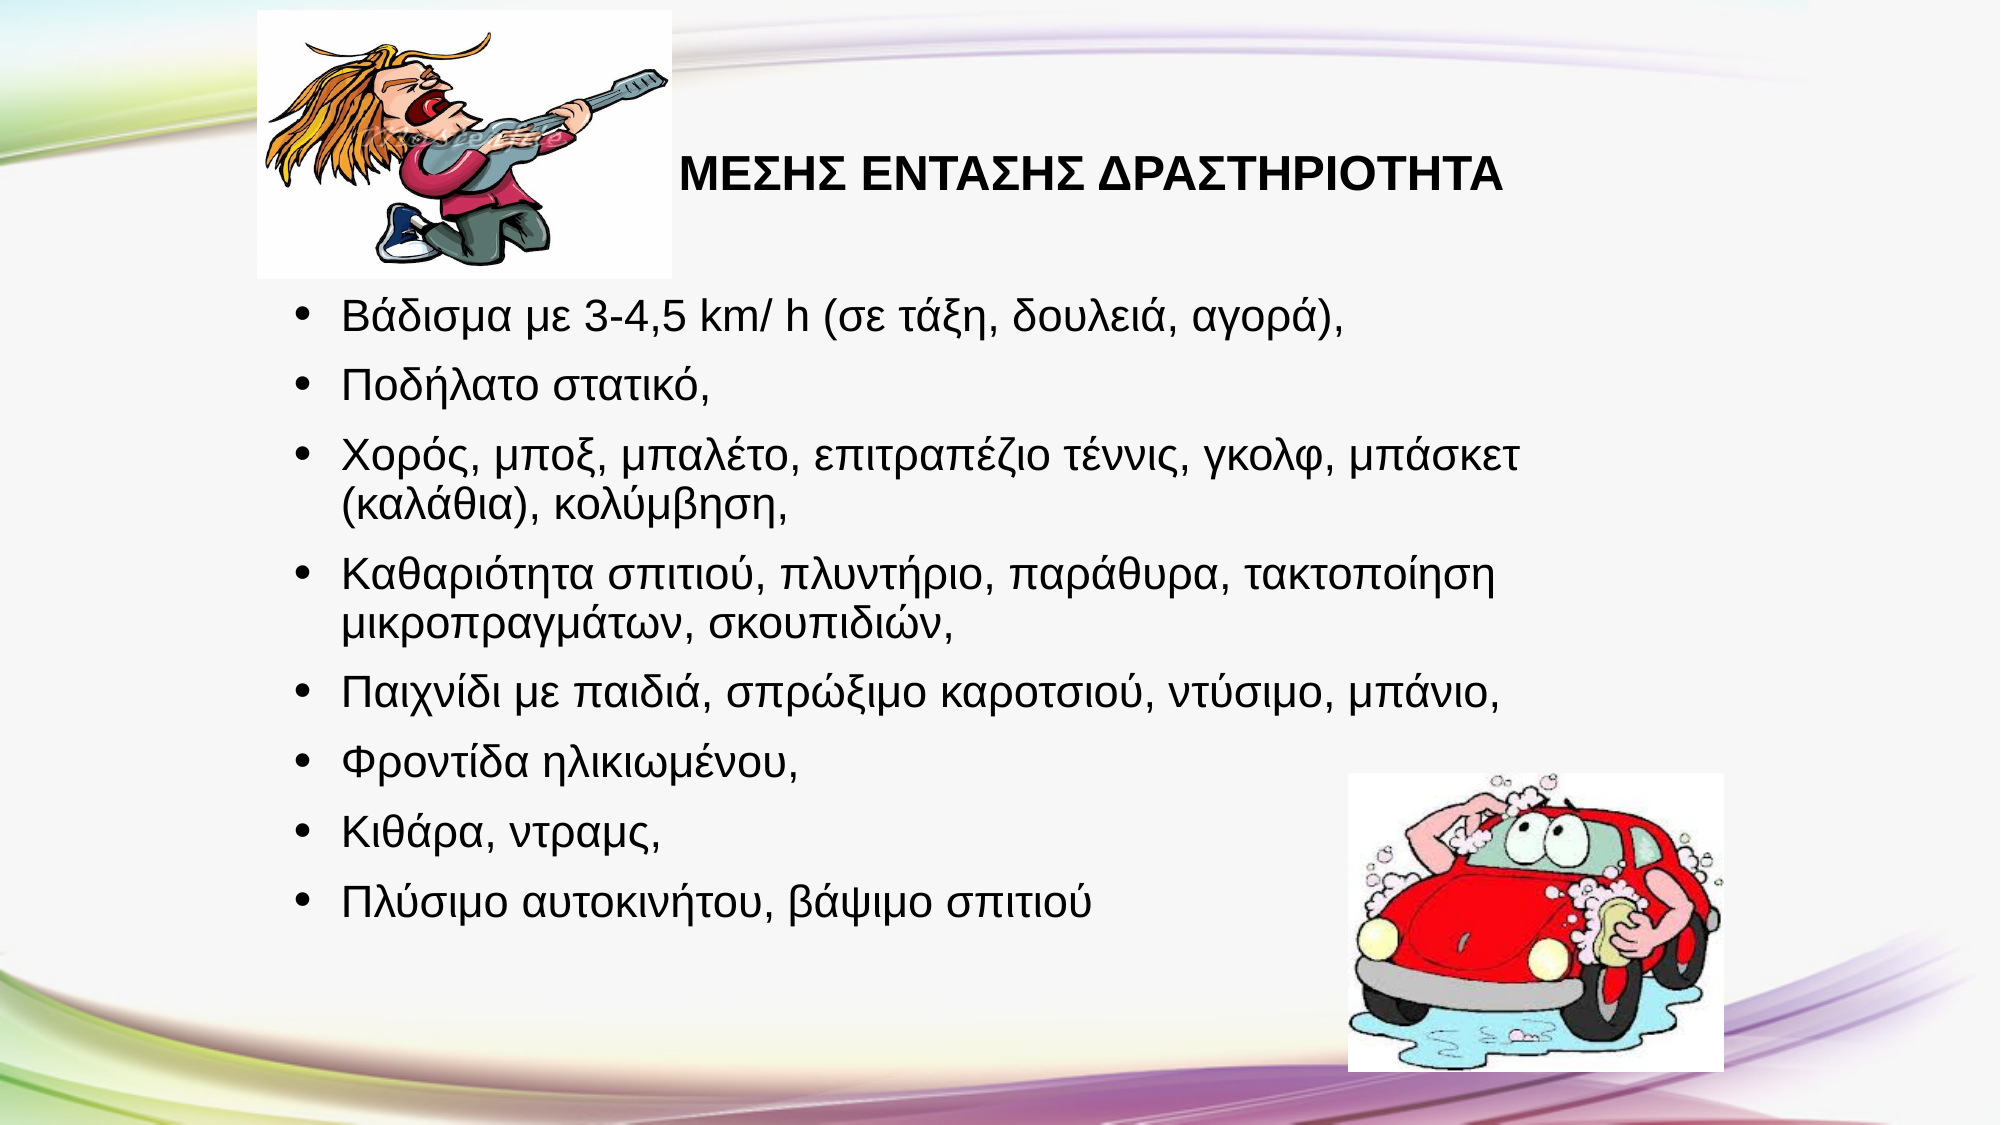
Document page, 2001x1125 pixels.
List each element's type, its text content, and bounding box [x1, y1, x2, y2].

list Βάδισμα με 3-4,5 km/ h (σε τάξη, δουλειά, αγορά), Ποδήλατο στατικό, Χορός, μποξ, μπαλέτο, επιτραπέζιο τέννις, γκολφ, μπάσκετ (καλάθια), κολύμβηση, Καθαριότητα σπιτιού, πλυντήριο, παράθυρα, τακτοποίηση μικροπραγμάτων, σκουπιδιών, Παιχνίδι με παιδιά, σπρώξιμο καροτσιού, ντύσιμο, μπάνιο, Φροντίδα ηλικιωμένου, Κιθάρα, ντραμς, Πλύσιμο αυτοκινήτου, βάψιμο σπιτιού [276, 288, 1563, 1018]
picture [0, 0, 2001, 1125]
title ΜΕΣΗΣ ΕΝΤΑΣΗΣ ΔΡΑΣΤΗΡΙΟΤΗΤΑ [678, 105, 1649, 242]
